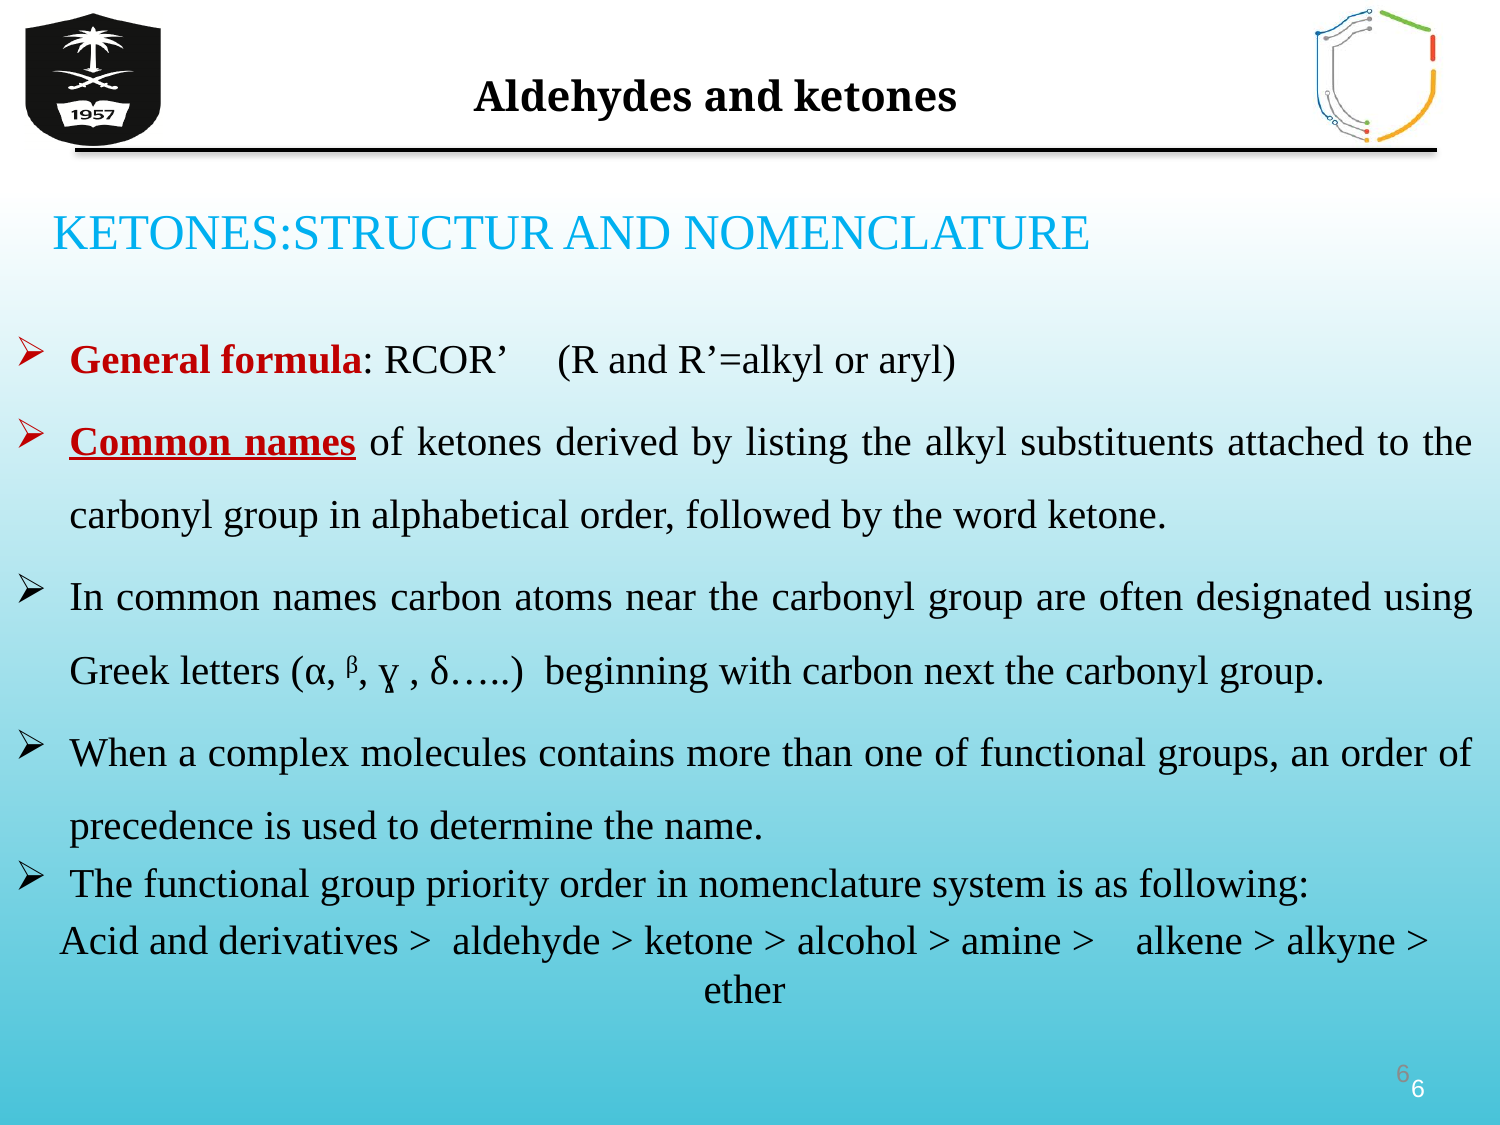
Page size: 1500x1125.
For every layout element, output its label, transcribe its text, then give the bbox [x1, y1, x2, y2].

list General formula: RCOR’ (R and R’=alkyl or aryl) Common names of ketones derived by listing the alkyl substituents attached to the carbonyl group in alphabetical order, followed by the word ketone. In common names carbon atoms near the carbonyl group are often designated using Greek letters (α, ᵝ, ɣ , δ…..) beginning with carbon next the carbonyl group. When a complex molecules contains more than one of functional groups, an order of precedence is used to determine the name. The functional group priority order in nomenclature system is as following: Acid and derivatives > aldehyde > ketone > alcohol > amine > alkene > alkyne > ether [0, 299, 1490, 1073]
text_box KETONES:STRUCTUR AND NOMENCLATURE [24, 191, 1358, 267]
picture [24, 12, 163, 151]
slide_number 6 [1074, 1042, 1425, 1103]
picture [1287, 0, 1463, 165]
text_box Aldehydes and ketones [458, 62, 973, 128]
